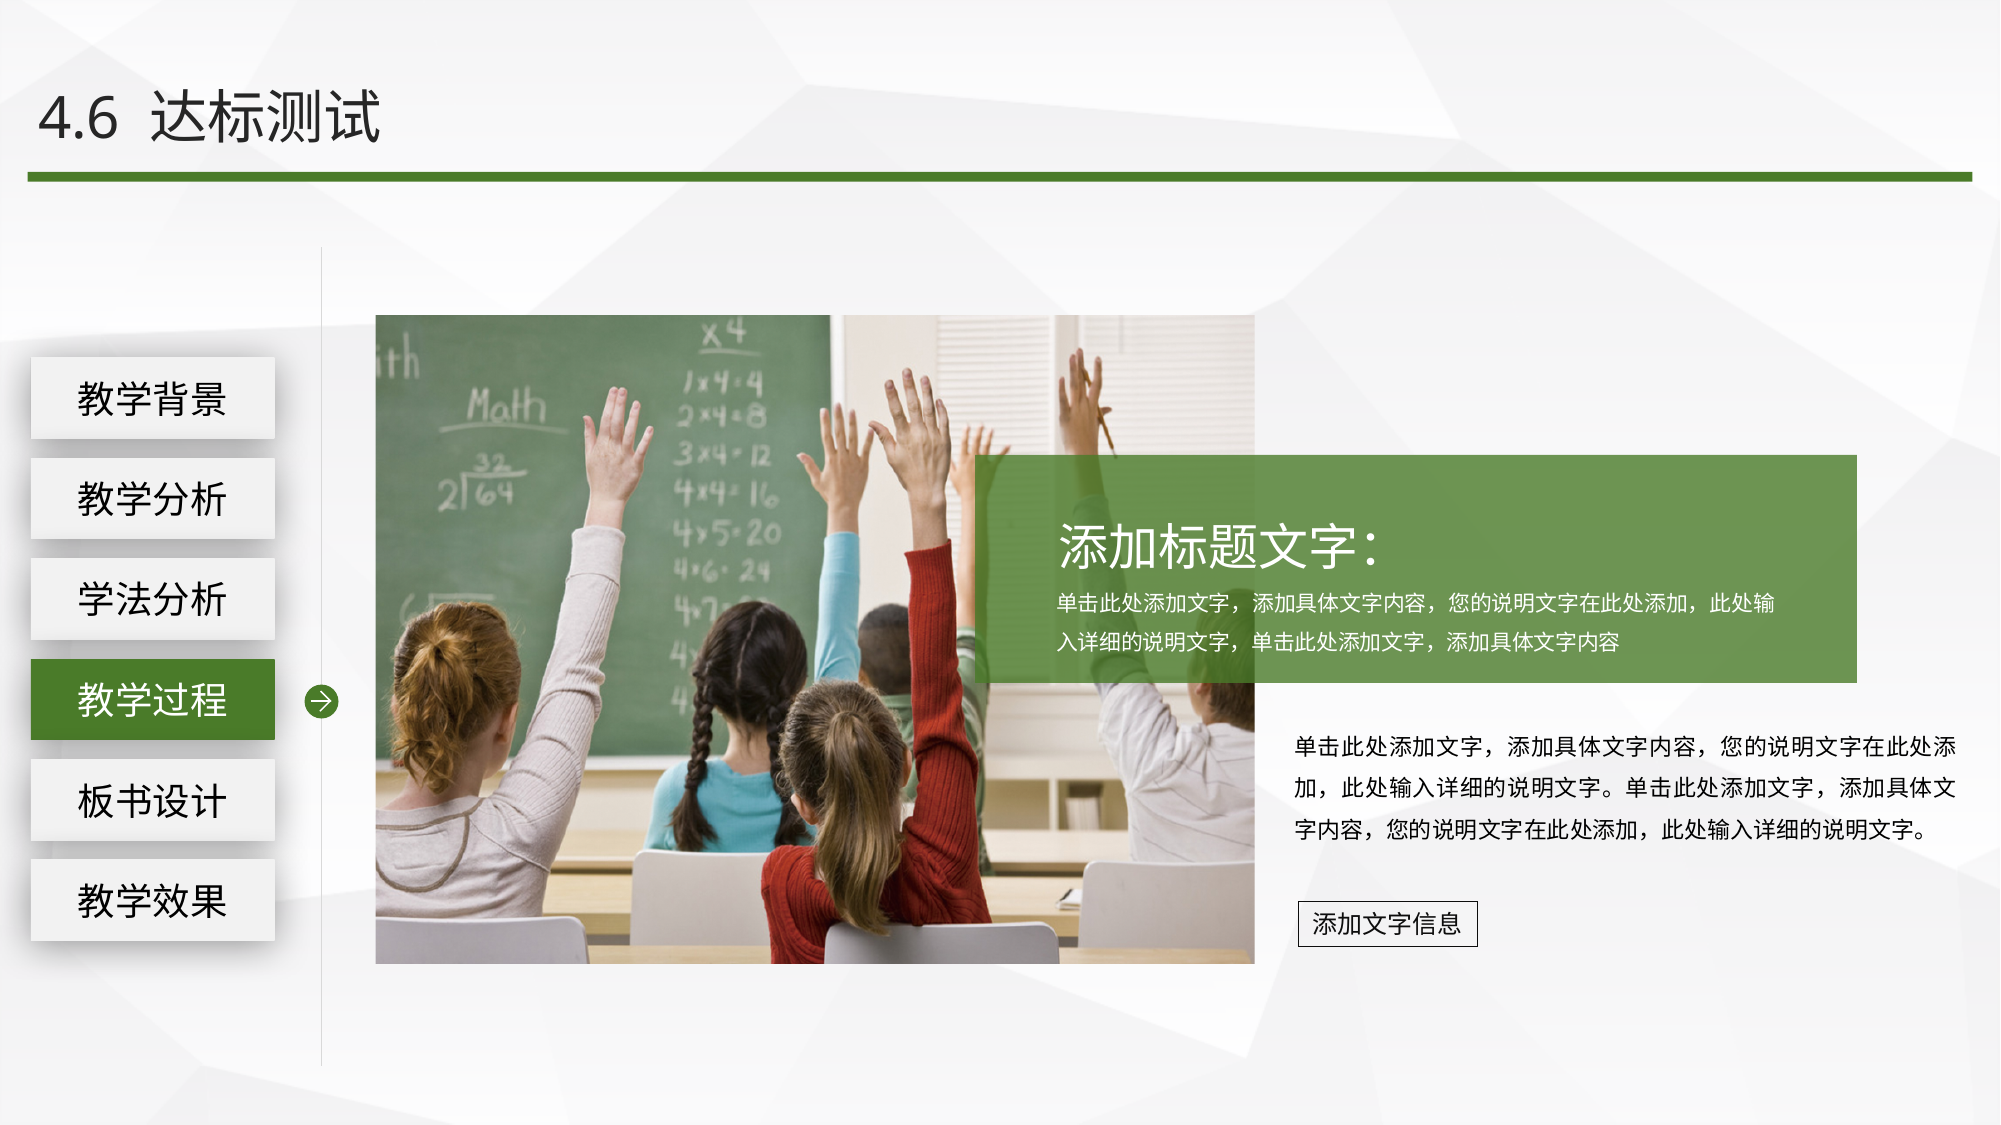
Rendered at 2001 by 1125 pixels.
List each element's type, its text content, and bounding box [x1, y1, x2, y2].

text_box 4.6 达标测试 [23, 73, 794, 158]
text_box [374, 314, 1256, 964]
picture [0, 0, 2000, 1125]
text_box 教学分析 [30, 458, 275, 539]
text_box 板书设计 [30, 759, 275, 841]
text_box 教学背景 [30, 357, 275, 439]
text_box 教学效果 [30, 859, 275, 941]
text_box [304, 684, 339, 719]
text_box 学法分析 [30, 558, 275, 640]
text_box [26, 171, 1973, 183]
text_box 添加文字信息 [1298, 901, 1478, 947]
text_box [975, 454, 1857, 683]
text_box 单击此处添加文字，添加具体文字内容，您的说明文字在此处添加，此处输入详细的说明文字。单击此处添加文字，添加具体文字内容，您的说明文字在此处添加，此处输入详细的说明文字。 [1279, 711, 1973, 850]
text_box 教学过程 [30, 659, 275, 740]
